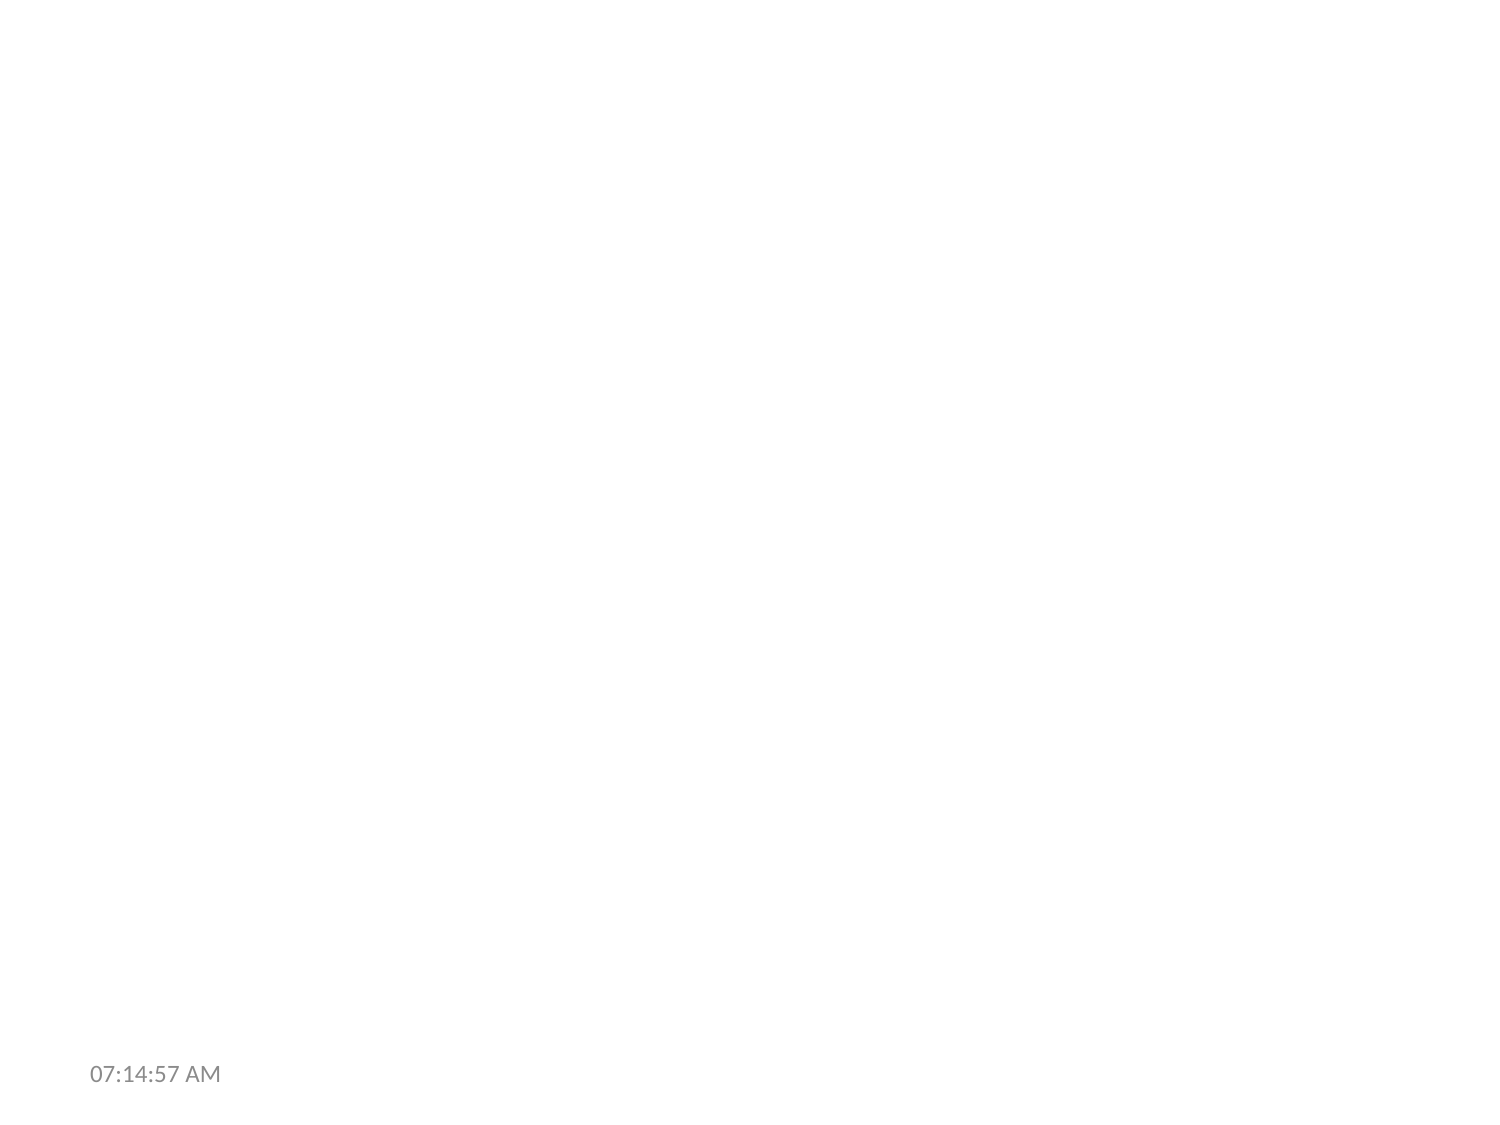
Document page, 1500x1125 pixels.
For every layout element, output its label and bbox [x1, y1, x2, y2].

slide_number [75, 1042, 425, 1103]
